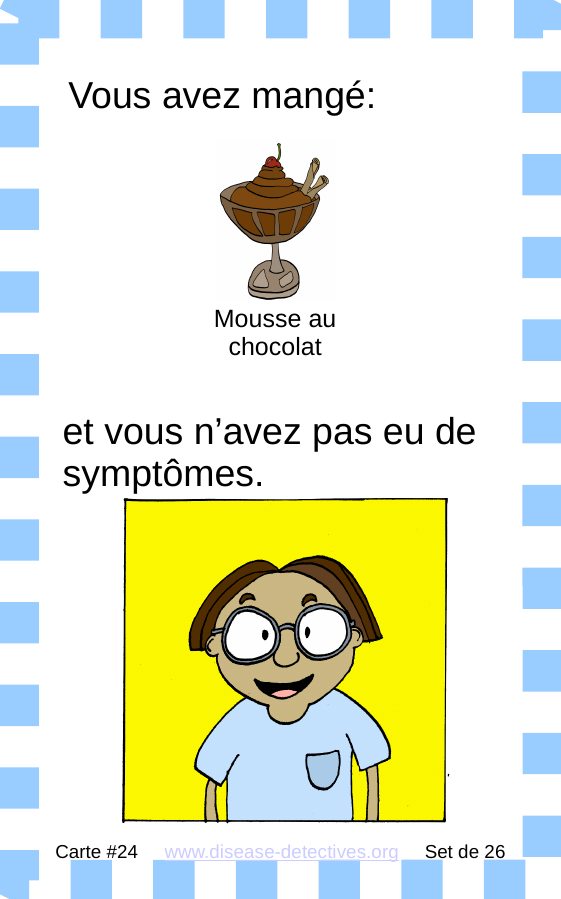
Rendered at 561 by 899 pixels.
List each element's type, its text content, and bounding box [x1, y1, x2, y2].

picture [215, 140, 335, 302]
text_box Carte #24 www.disease-detectives.org Set de 26 [35, 833, 525, 870]
text_box [18, 17, 544, 881]
picture [119, 495, 450, 826]
text_box Mousse au chocolat [195, 296, 355, 368]
